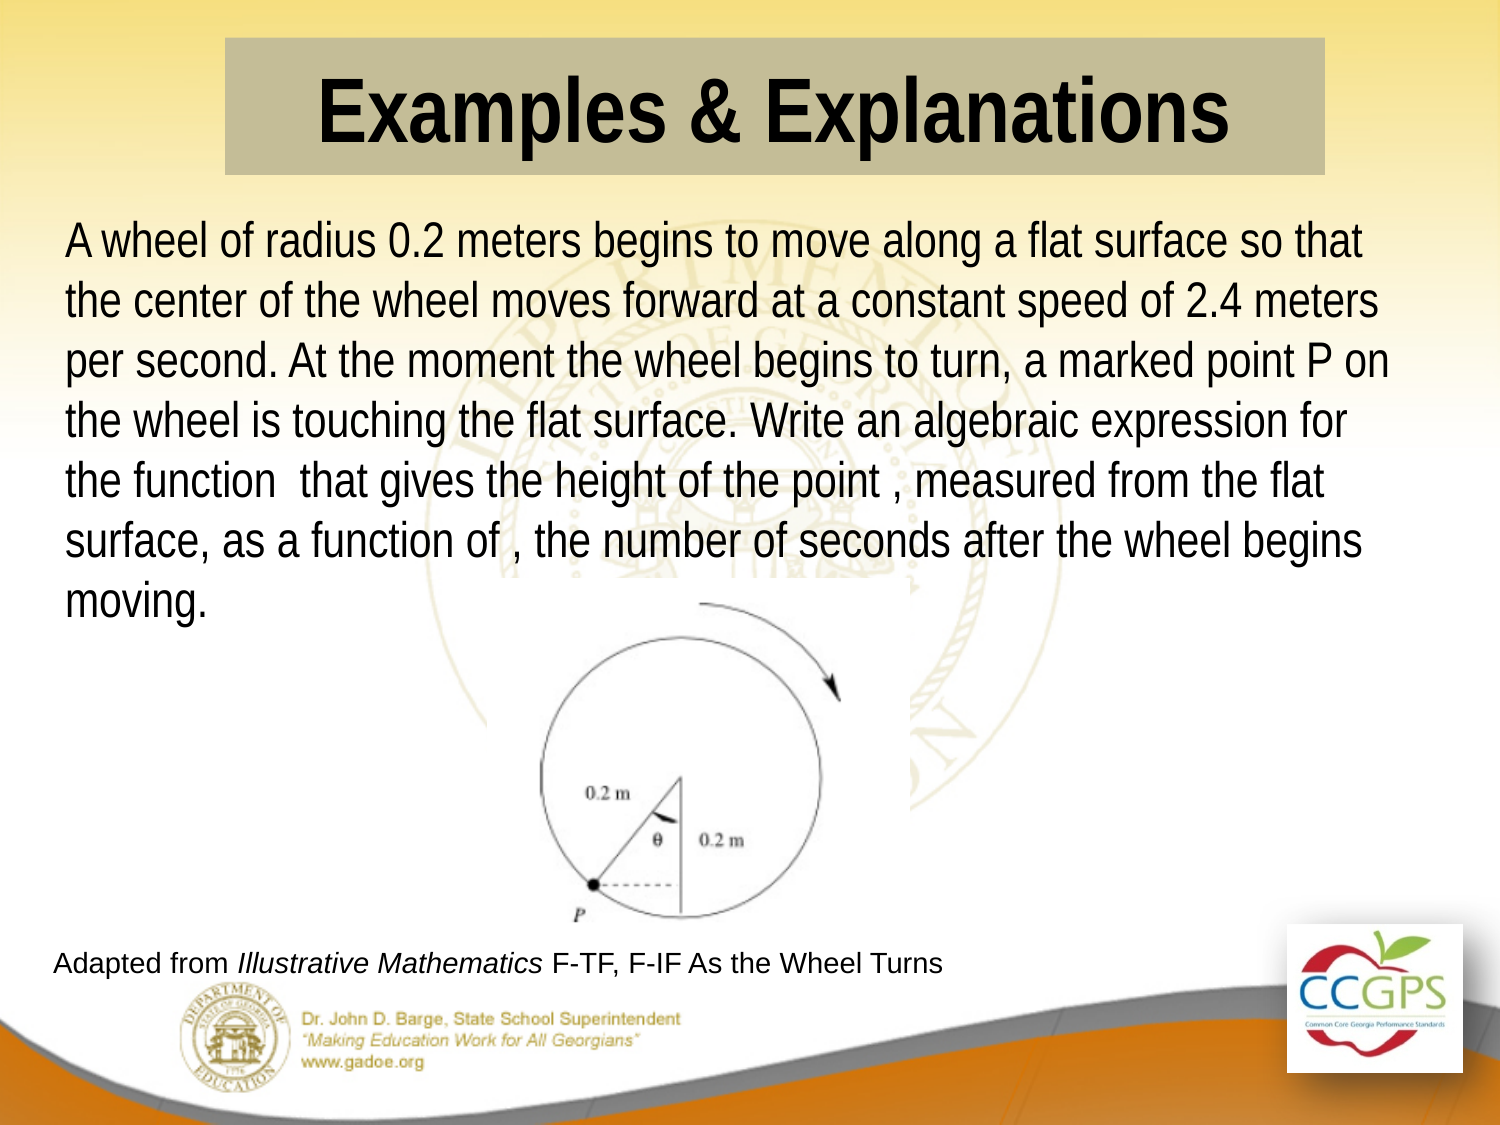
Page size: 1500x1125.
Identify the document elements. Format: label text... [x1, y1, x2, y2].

picture [0, 0, 1500, 1125]
title Examples & Explanations [224, 37, 1326, 176]
text_box Adapted from Illustrative Mathematics F-TF, F-IF As the Wheel Turns [38, 936, 959, 987]
